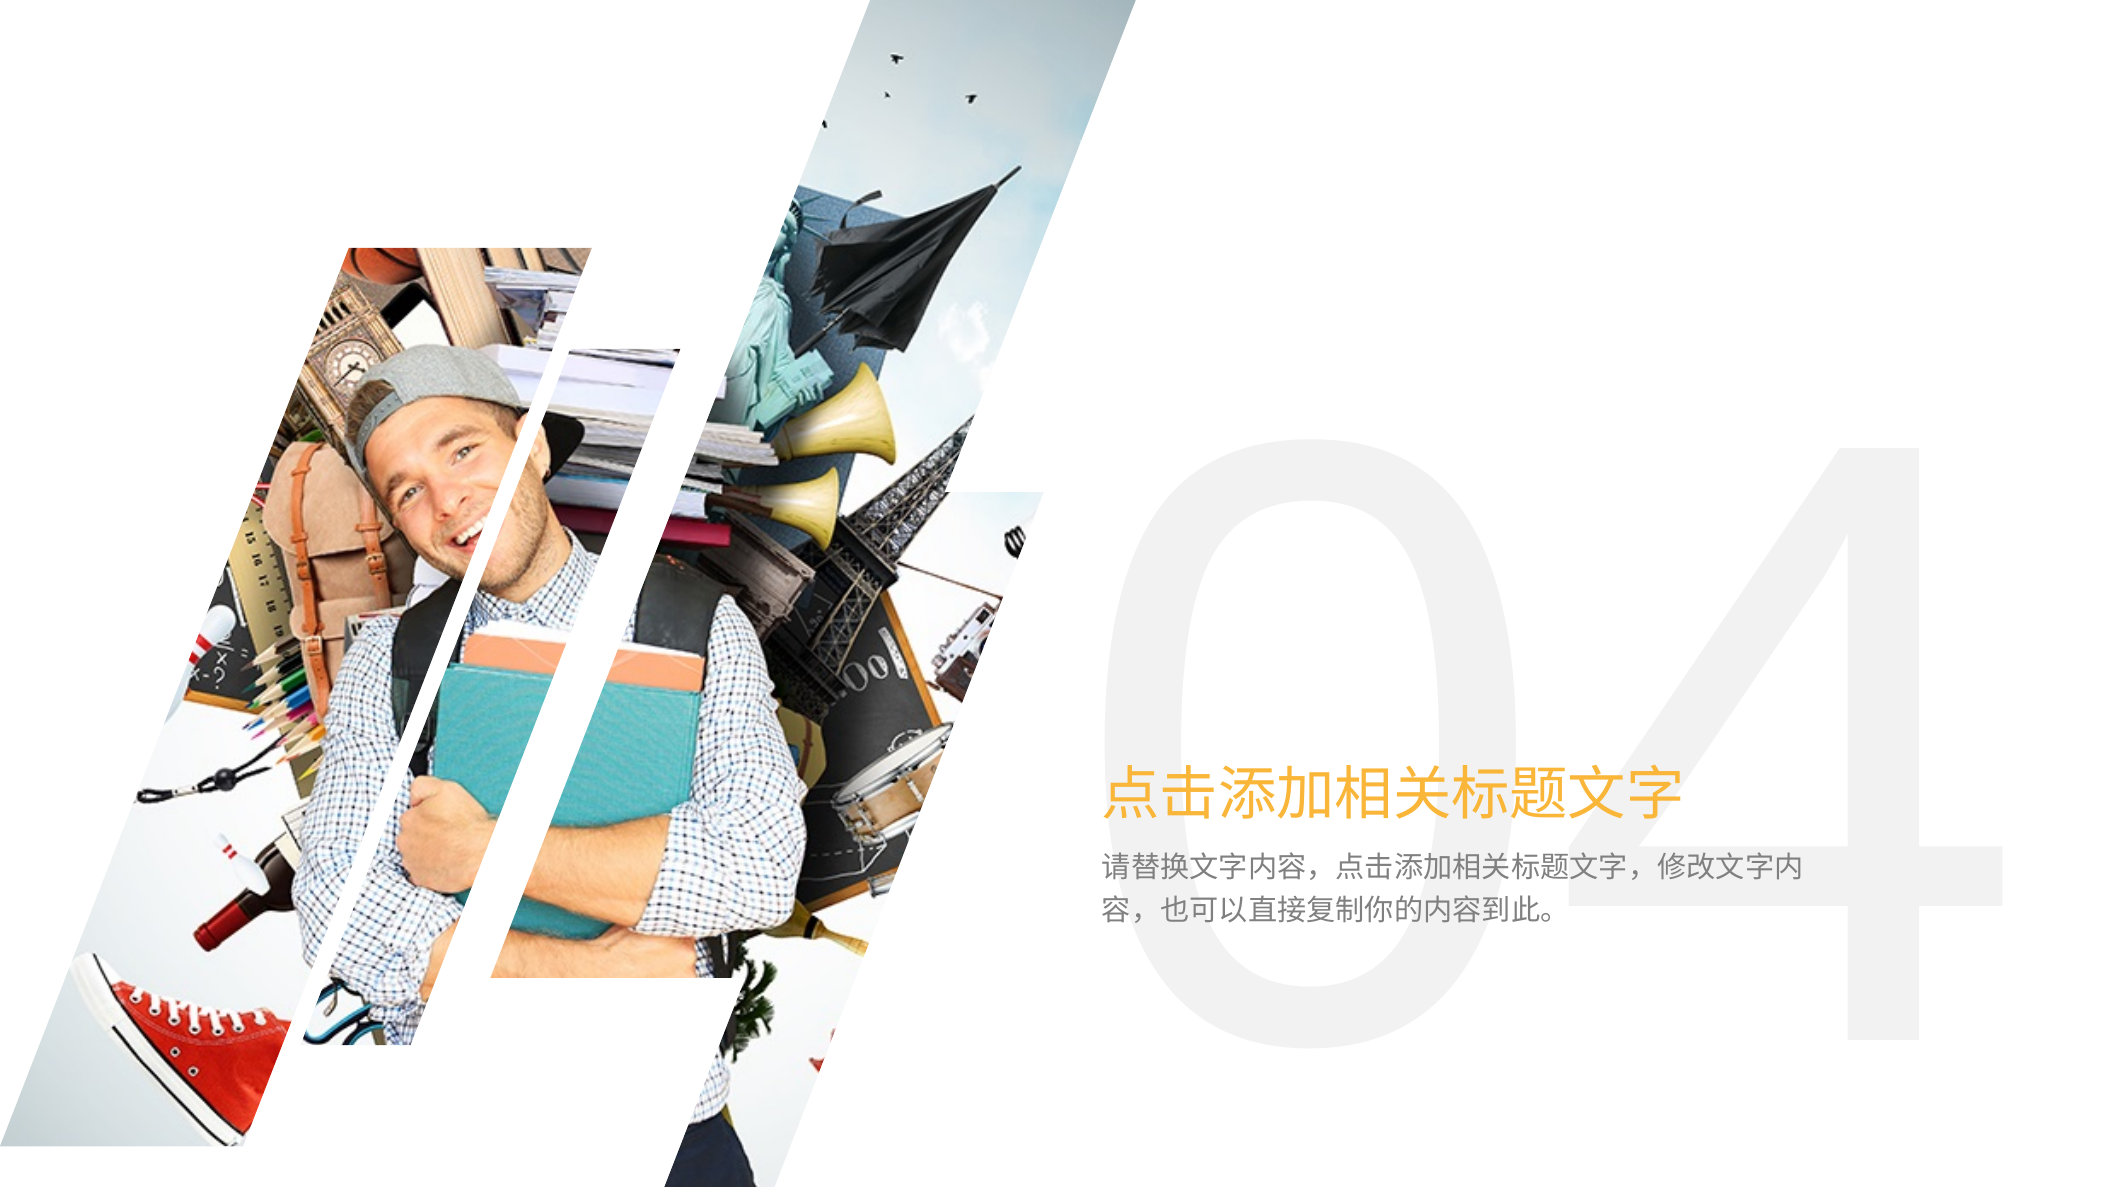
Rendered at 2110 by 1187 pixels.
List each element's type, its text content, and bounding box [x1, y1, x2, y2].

text_box 04 [1071, 0, 2052, 1187]
text_box 请替换文字内容，点击添加相关标题文字，修改文字内容，也可以直接复制你的内容到此。 [1101, 841, 1843, 926]
text_box 点击添加相关标题文字 [1101, 741, 1843, 826]
text_box [298, 347, 682, 1047]
text_box [0, 246, 594, 1148]
text_box [488, 0, 1137, 1187]
